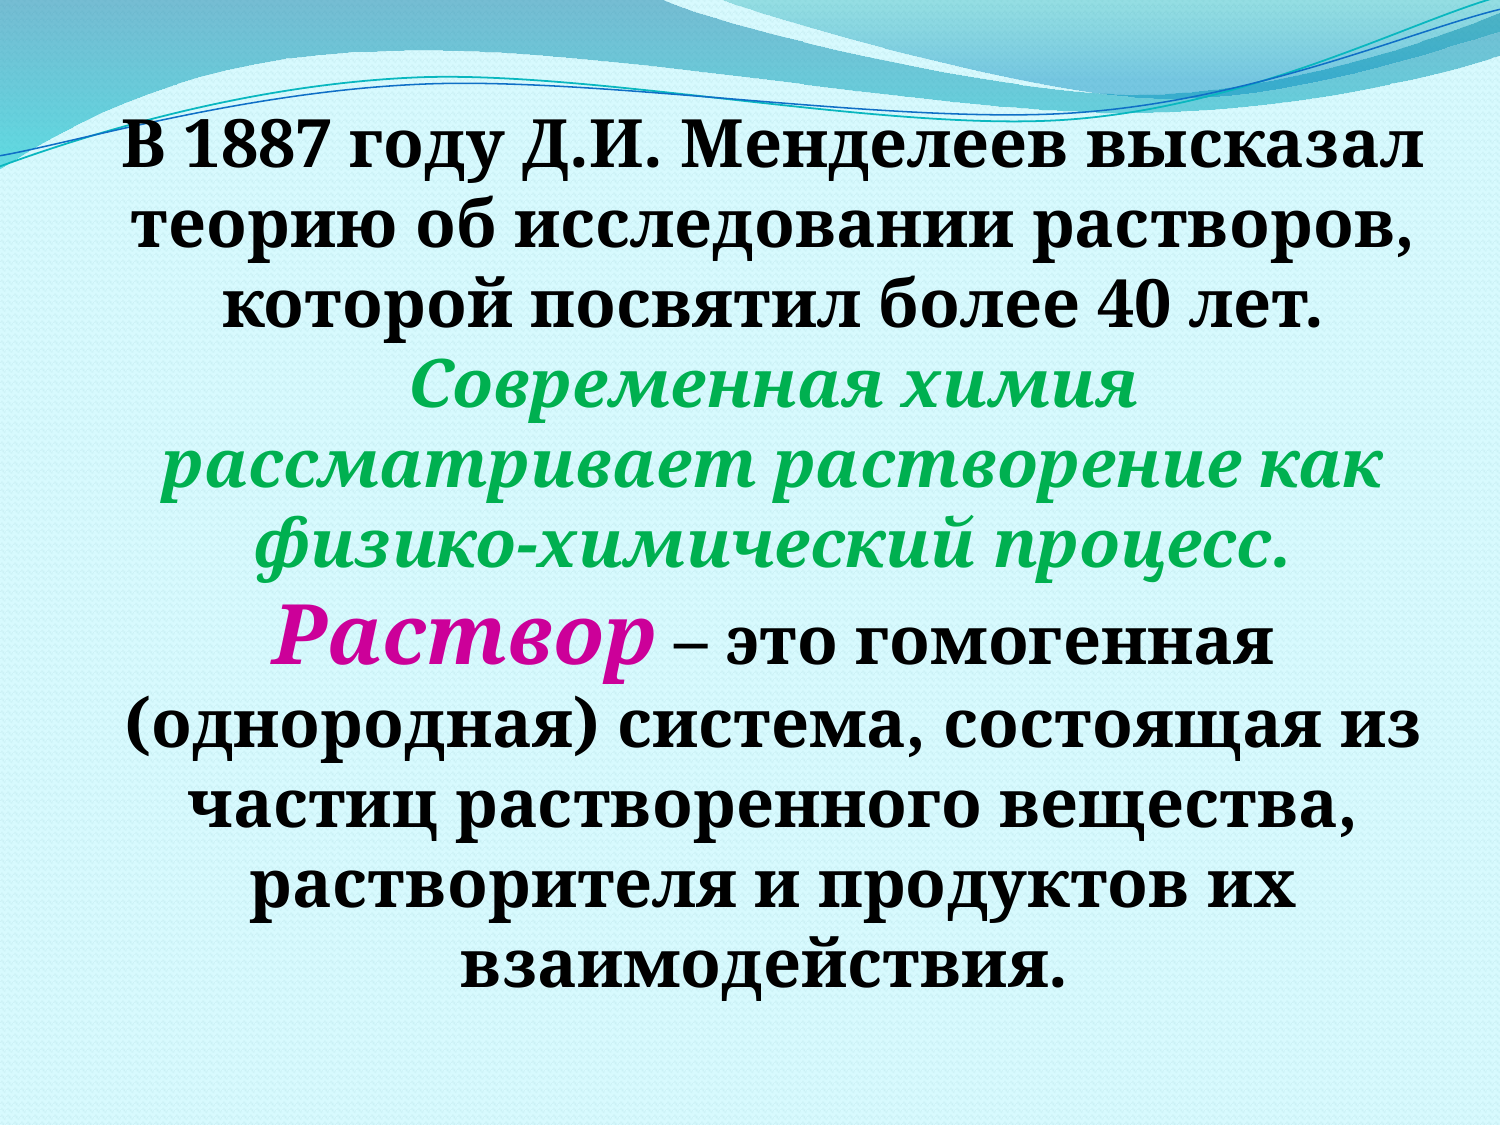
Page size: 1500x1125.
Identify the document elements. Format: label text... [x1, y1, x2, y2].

text_box В 1887 году Д.И. Менделеев высказал теорию об исследовании растворов, которой посвятил более 40 лет. Современная химия рассматривает растворение как физико-химический процесс. Раствор – это гомогенная (однородная) система, состоящая из частиц растворенного вещества, растворителя и продуктов их взаимодействия. [93, 93, 1454, 1009]
